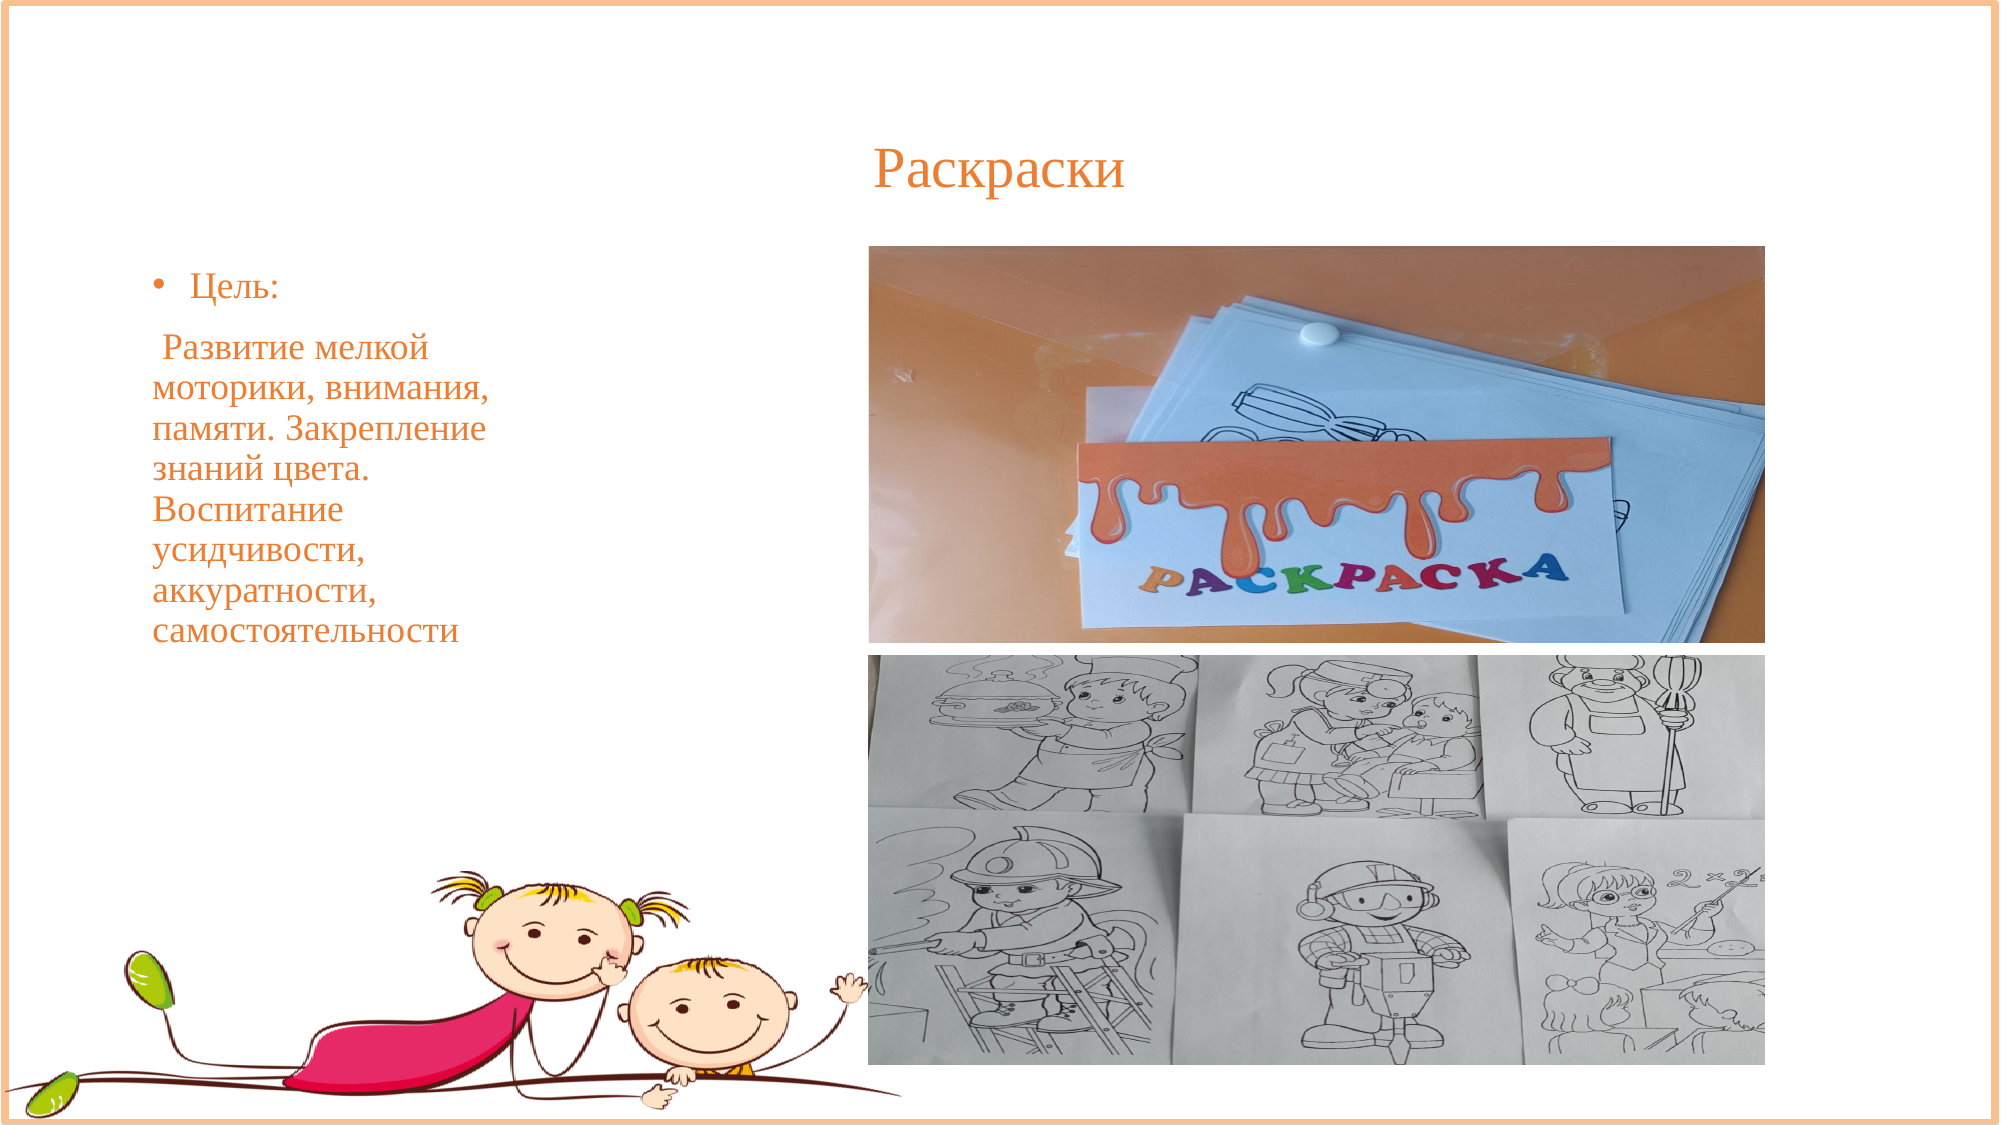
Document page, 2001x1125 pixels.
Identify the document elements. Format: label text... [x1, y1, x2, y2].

picture [0, 0, 2001, 1125]
list Цель: Развитие мелкой моторики, внимания, памяти. Закрепление знаний цвета. Воспитание усидчивости, аккуратности, самостоятельности [137, 192, 553, 1014]
title Раскраски [1515, 59, 1863, 278]
title Раскраски [137, 59, 1117, 278]
